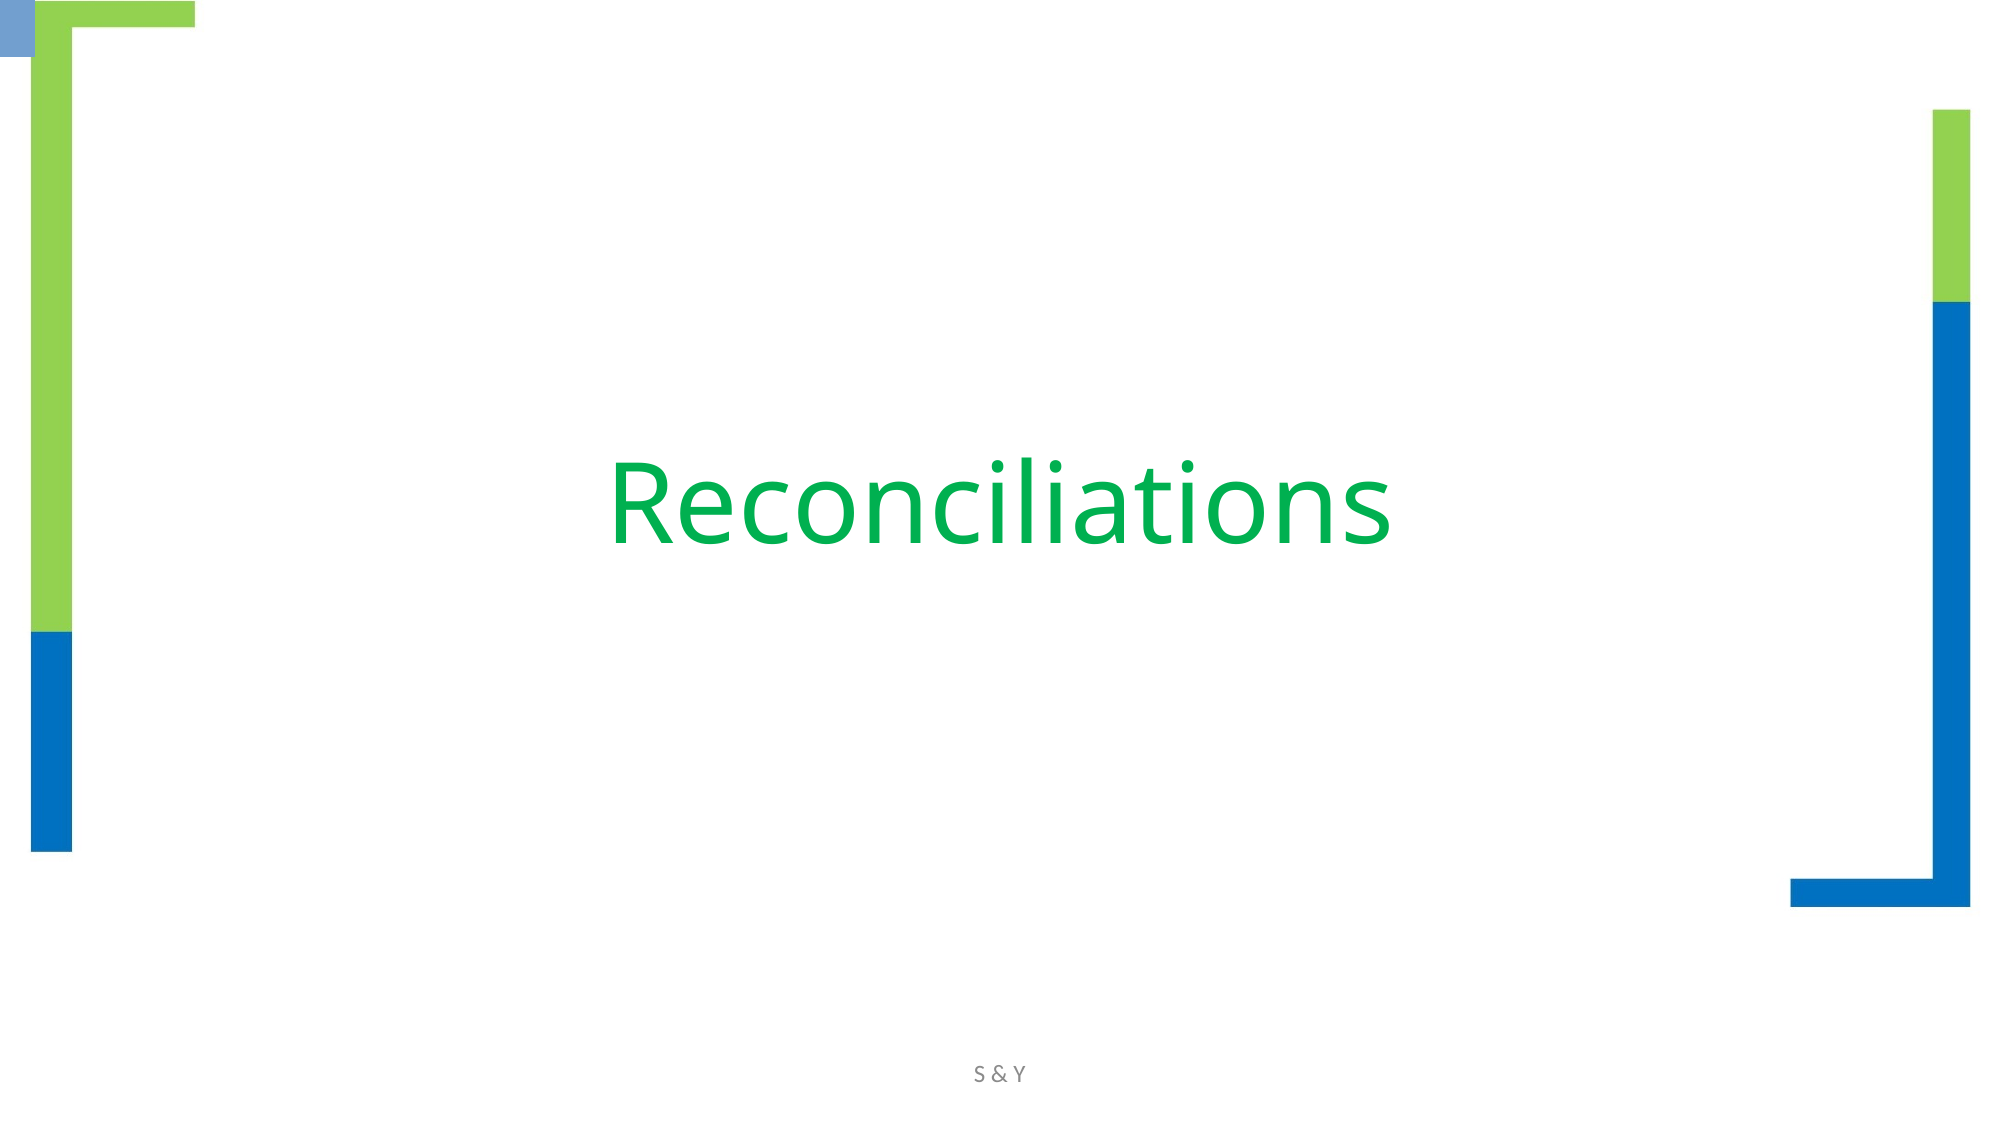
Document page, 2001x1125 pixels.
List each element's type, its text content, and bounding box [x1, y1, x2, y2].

picture [0, 0, 2001, 1125]
footer S & Y [662, 1042, 1338, 1103]
title Reconciliations [249, 184, 1750, 576]
